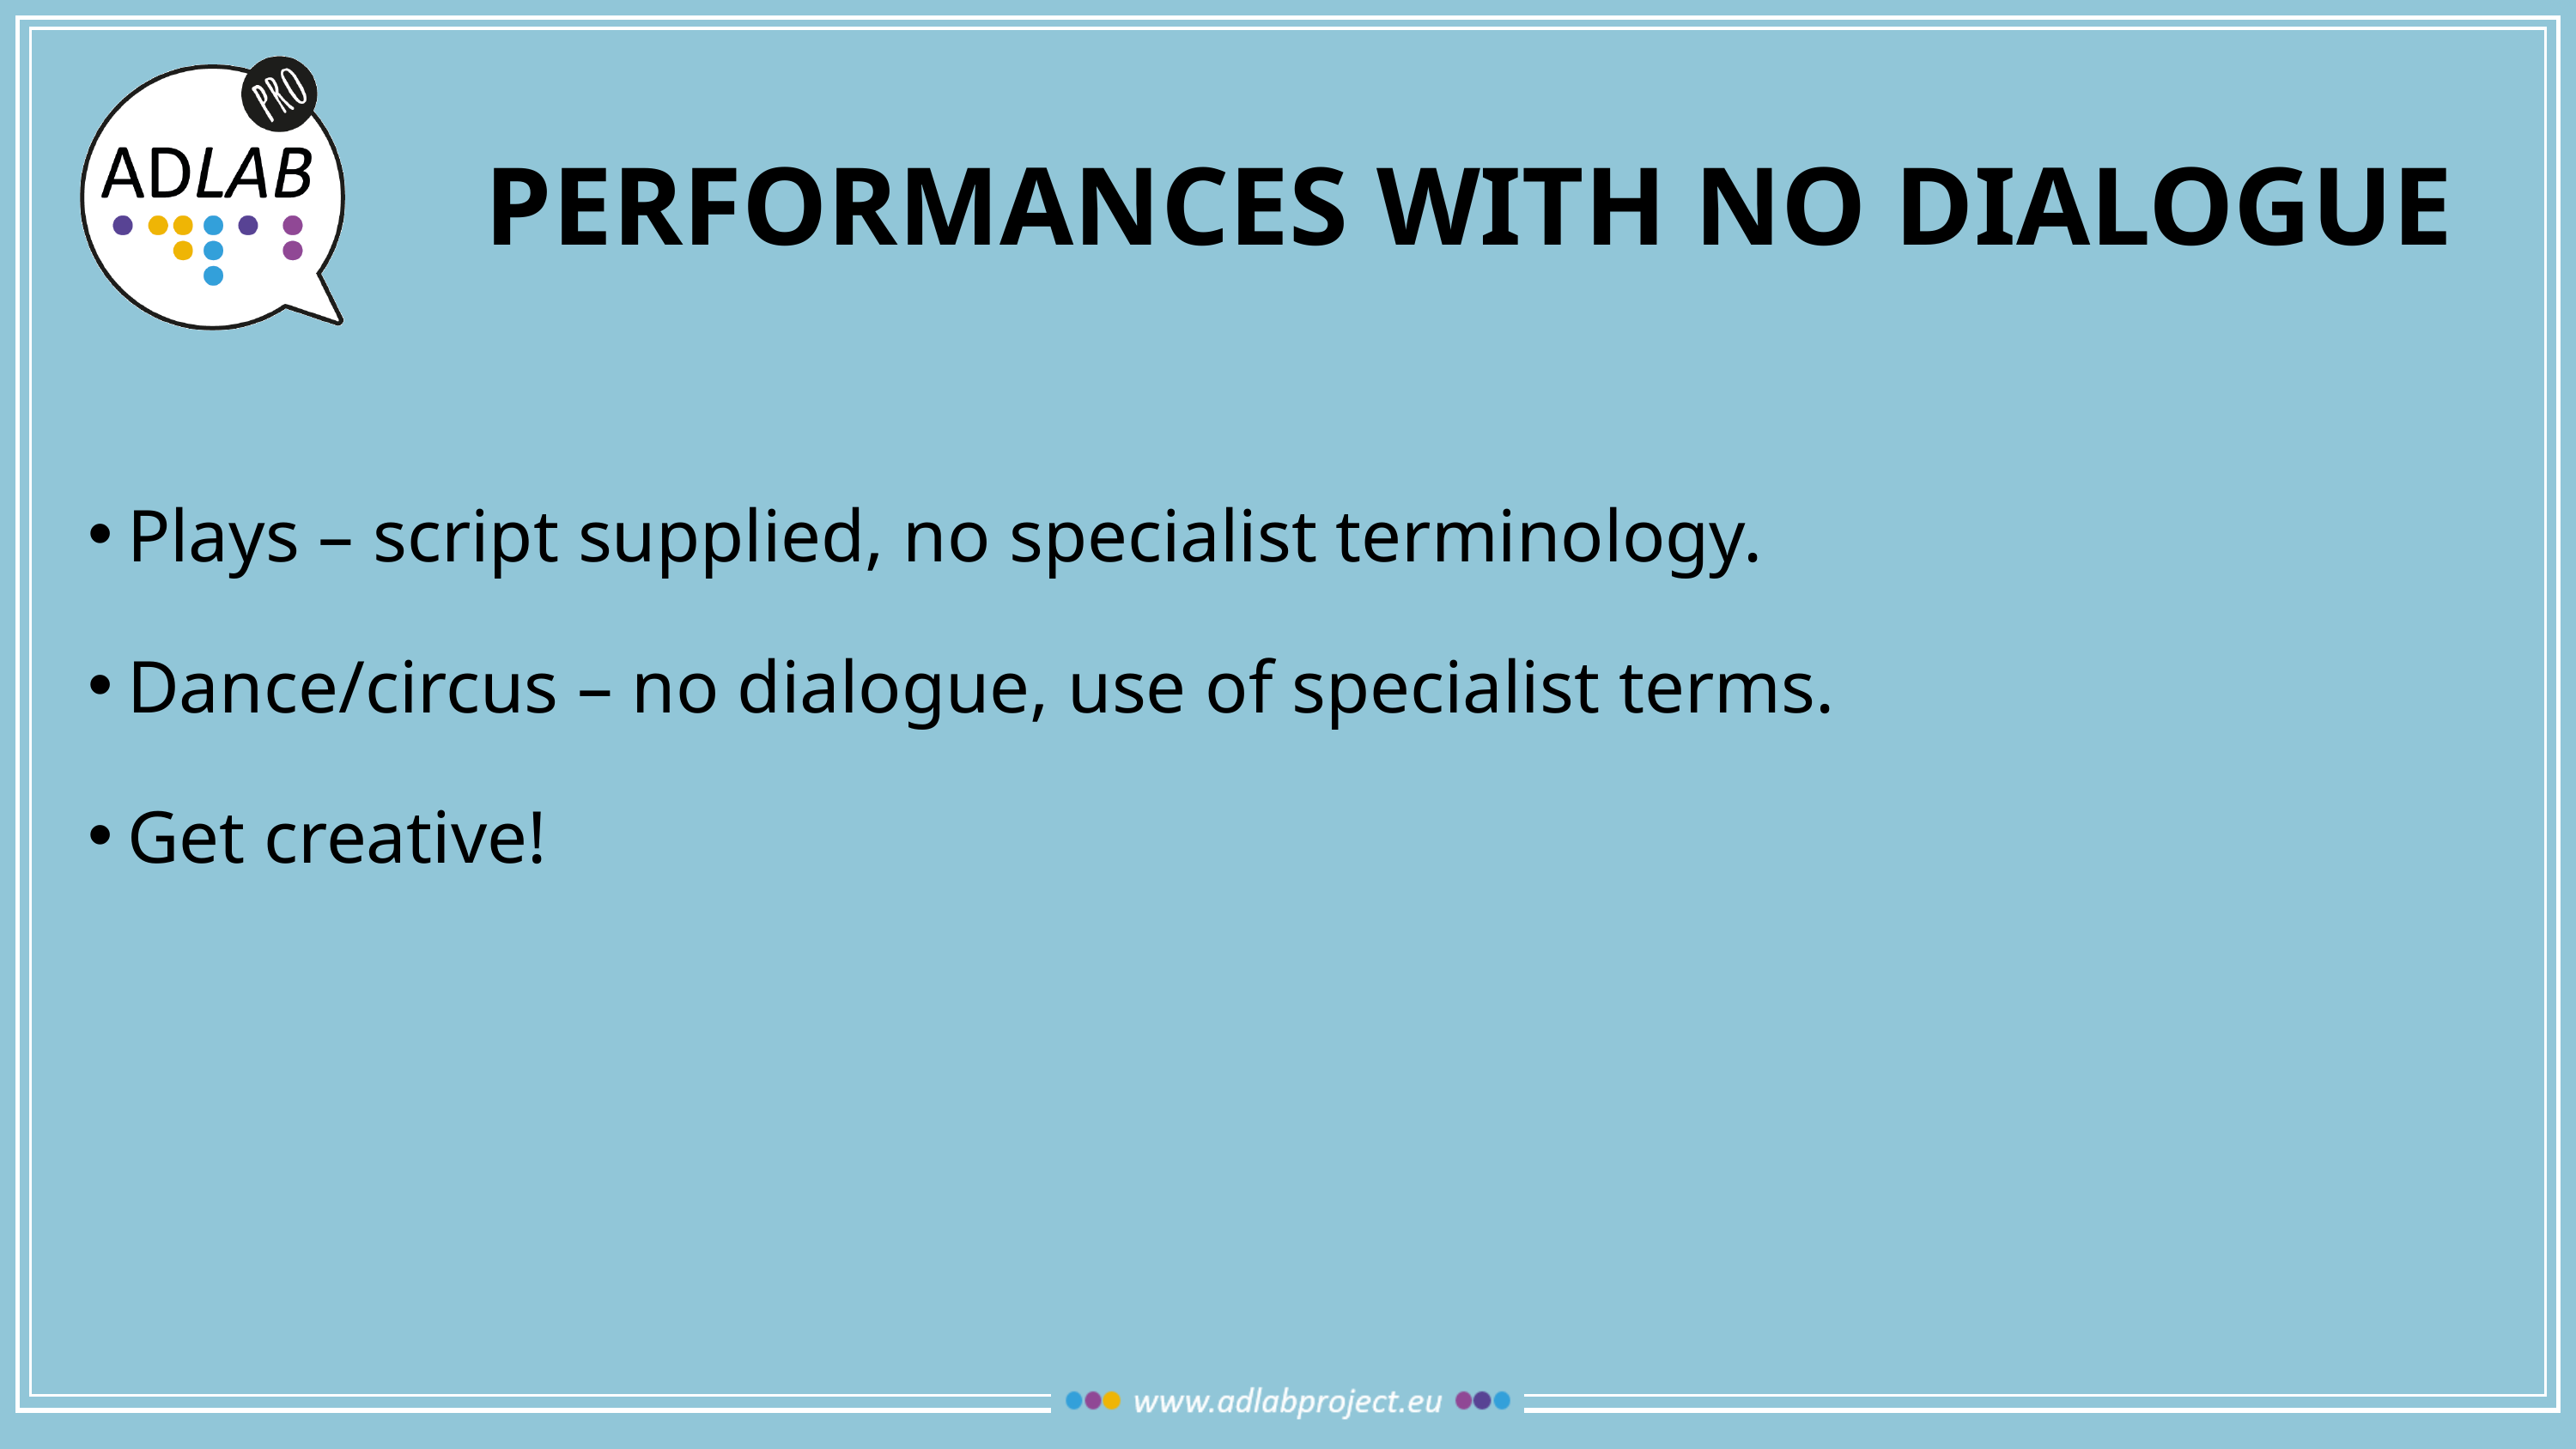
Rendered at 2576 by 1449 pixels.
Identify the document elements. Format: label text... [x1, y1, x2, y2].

title Performances with no dialogue [384, 70, 2467, 351]
picture [72, 49, 353, 330]
picture [1051, 1378, 1524, 1429]
list Plays – script supplied, no specialist terminology. Dance/circus – no dialogue, use of specialist terms. Get creative! [75, 440, 2501, 1122]
